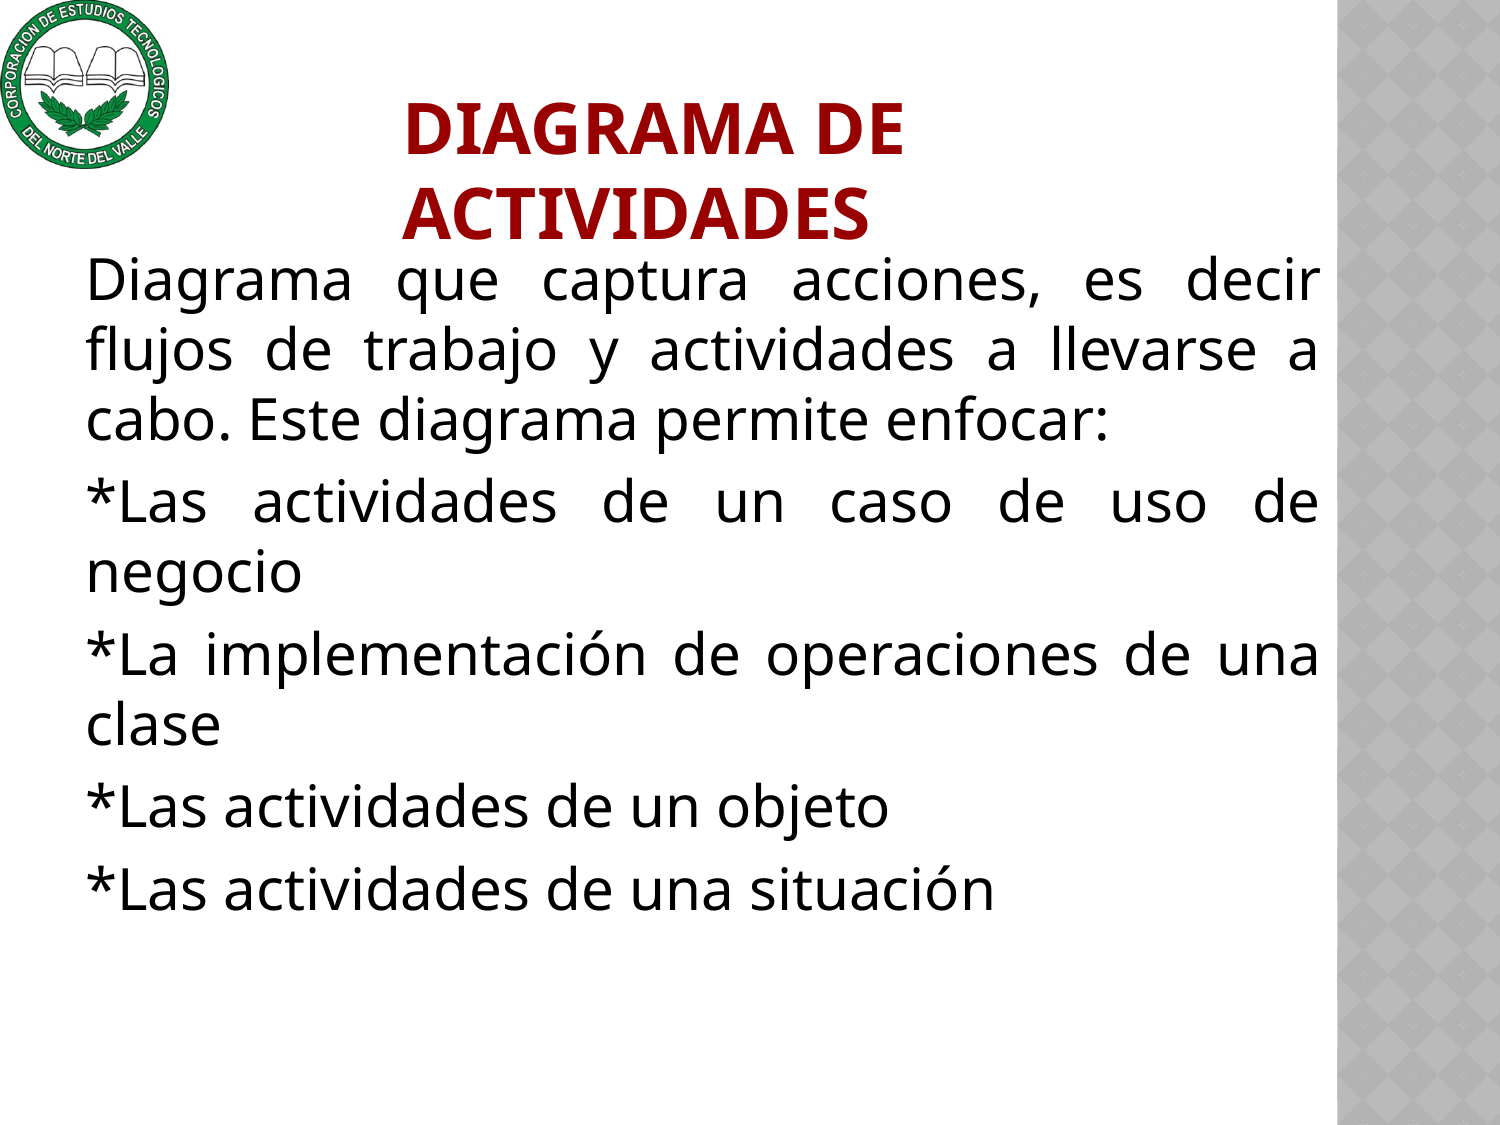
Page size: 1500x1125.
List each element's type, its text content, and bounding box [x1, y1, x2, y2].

title Diagrama de Actividades [387, 75, 1400, 263]
picture [0, 0, 169, 169]
list Diagrama que captura acciones, es decir flujos de trabajo y actividades a llevarse a cabo. Este diagrama permite enfocar: *Las actividades de un caso de uso de negocio *La implementación de operaciones de una clase *Las actividades de un objeto *Las actividades de una situación [70, 234, 1337, 926]
